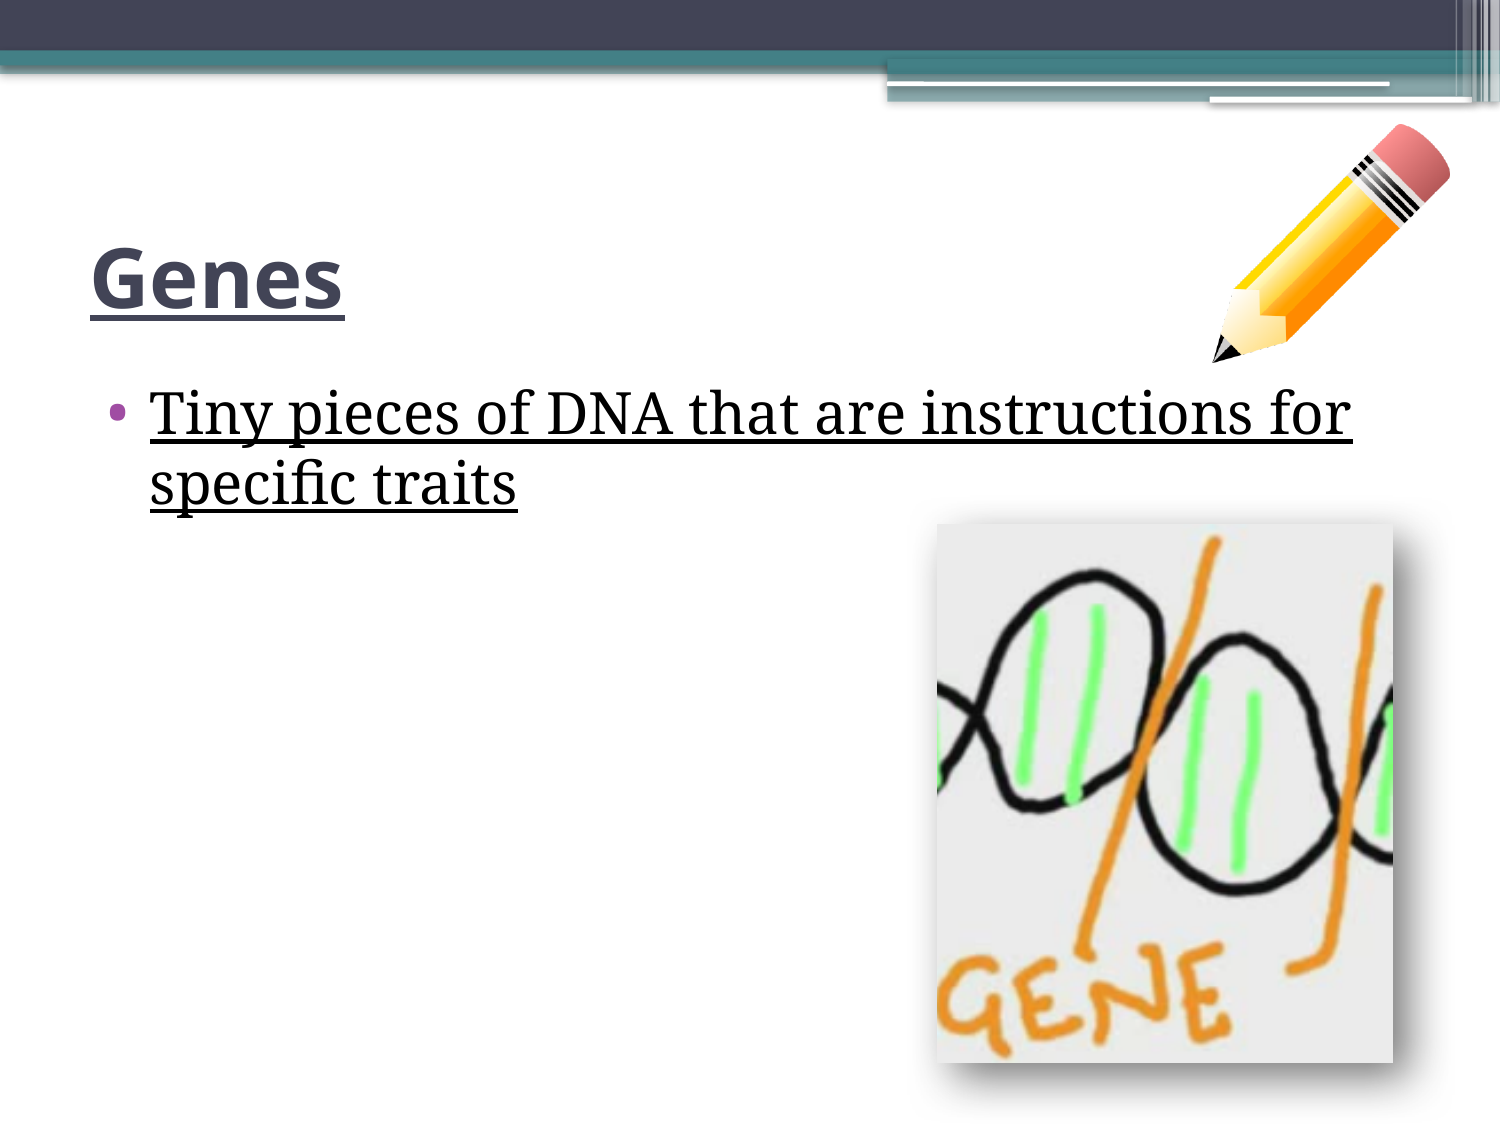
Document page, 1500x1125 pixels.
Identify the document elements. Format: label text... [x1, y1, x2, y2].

list Tiny pieces of DNA that are instructions for specific traits [75, 368, 1425, 1079]
picture [937, 524, 1394, 1064]
picture [1212, 124, 1451, 363]
title Genes [75, 187, 1206, 363]
